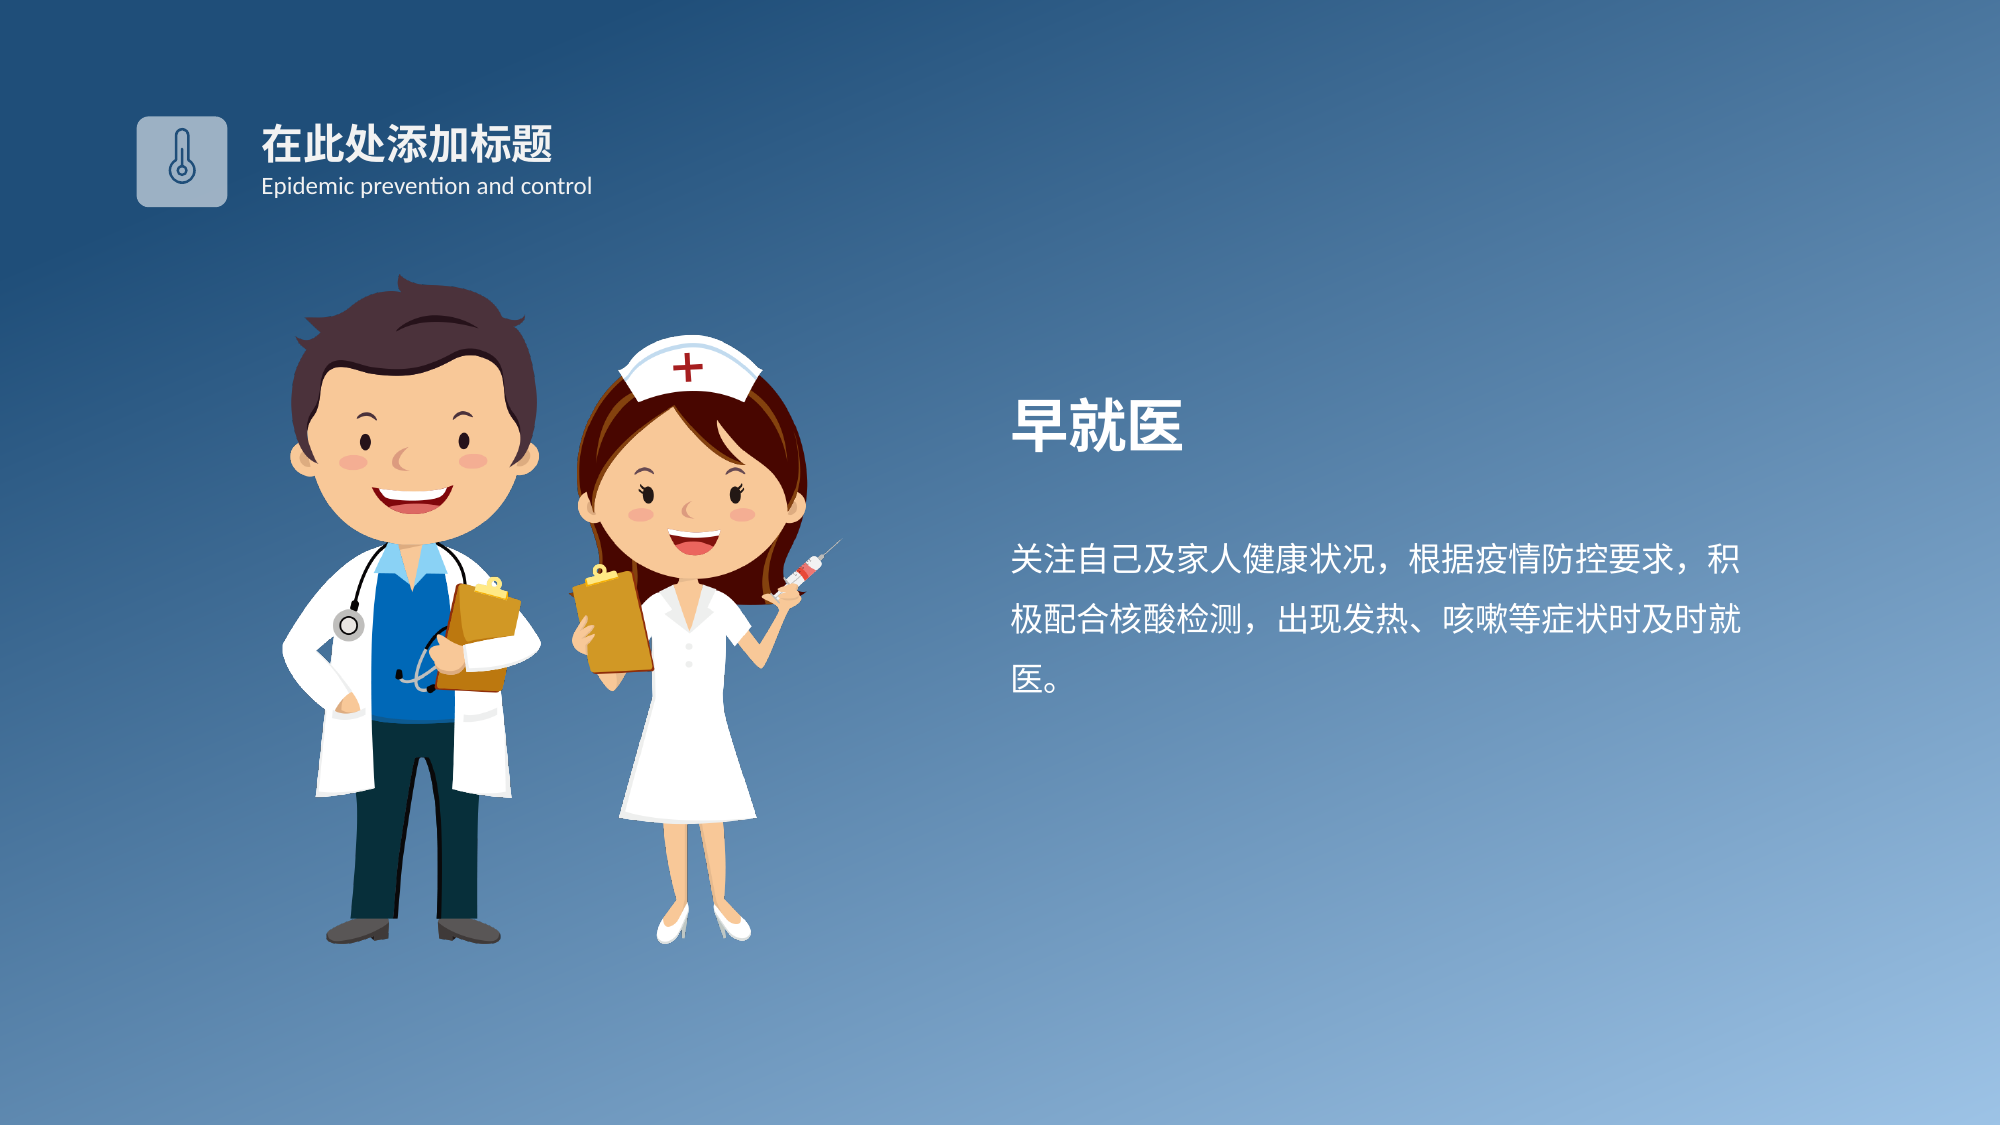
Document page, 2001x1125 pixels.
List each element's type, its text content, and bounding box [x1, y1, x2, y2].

text_box 关注自己及家人健康状况，根据疫情防控要求，积极配合核酸检测，出现发热、咳嗽等症状时及时就医。 [995, 510, 1758, 706]
text_box 早就医 [995, 381, 1497, 467]
text_box Epidemic prevention and control [246, 162, 743, 207]
picture [227, 274, 898, 944]
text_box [168, 127, 196, 184]
text_box 在此处添加标题 [246, 110, 743, 162]
text_box [135, 115, 229, 209]
